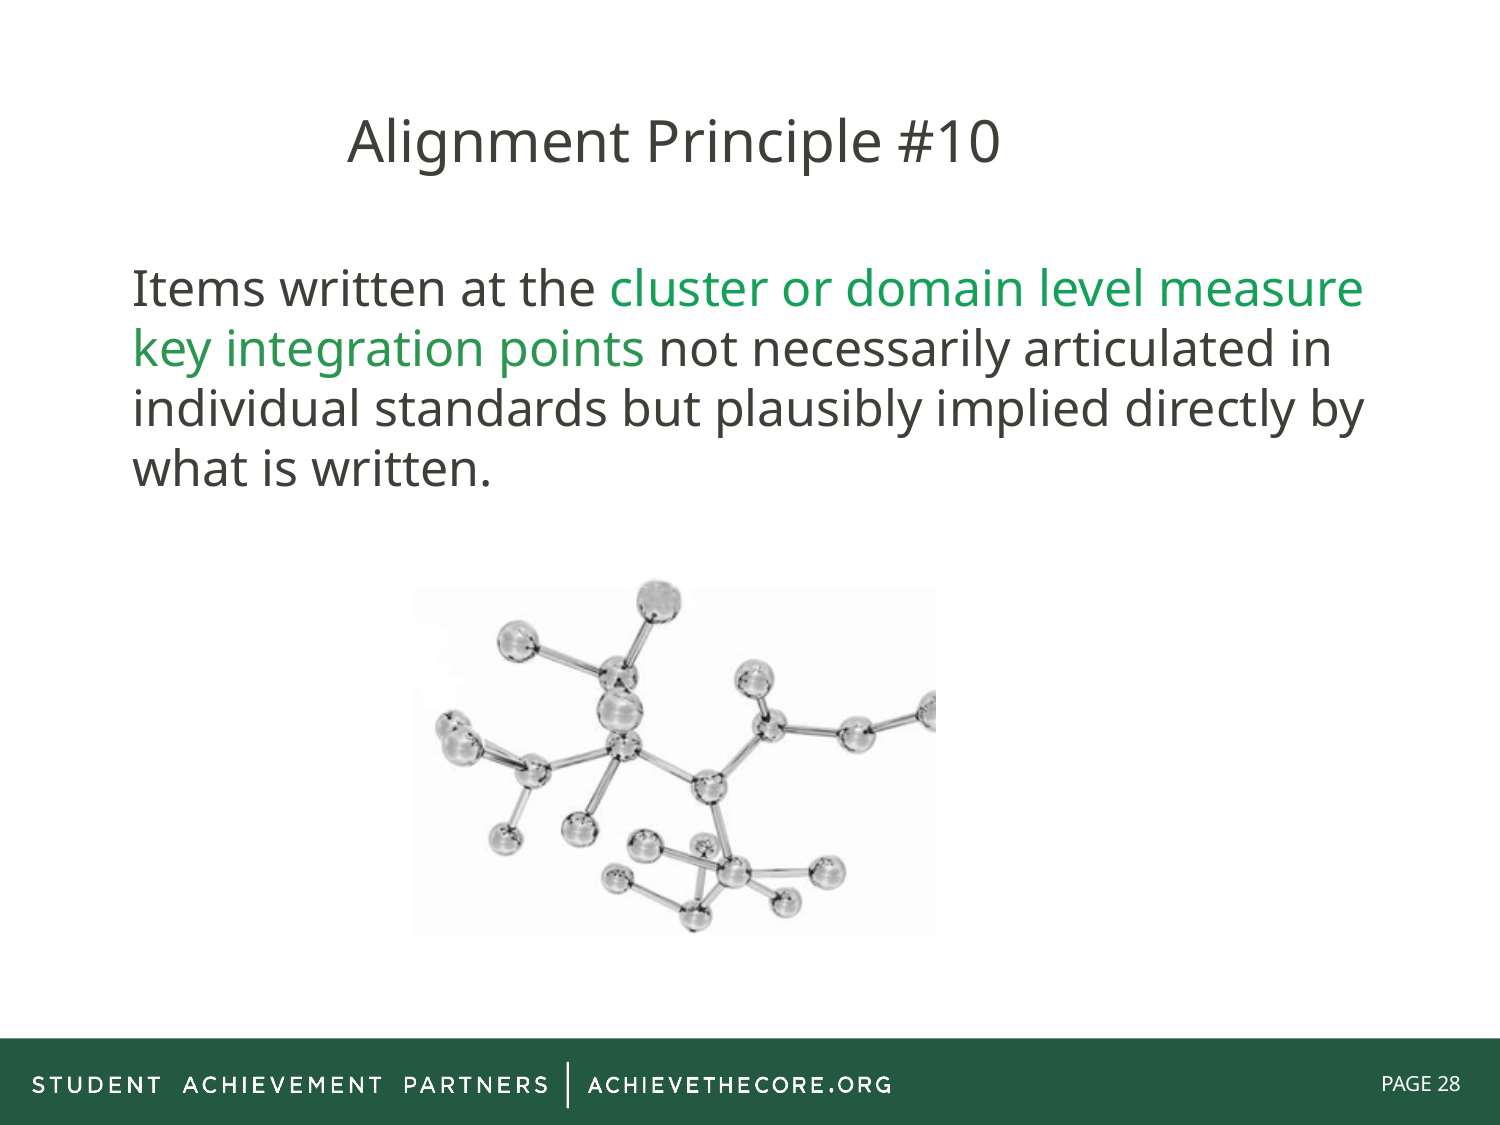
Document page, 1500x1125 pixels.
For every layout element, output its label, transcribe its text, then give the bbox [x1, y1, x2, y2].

picture [414, 577, 936, 936]
title Alignment Principle #10 [0, 45, 1350, 233]
picture [12, 1055, 911, 1112]
list Items written at the cluster or domain level measure key integration points not necessarily articulated in individual standards but plausibly implied directly by what is written. [61, 241, 1412, 984]
